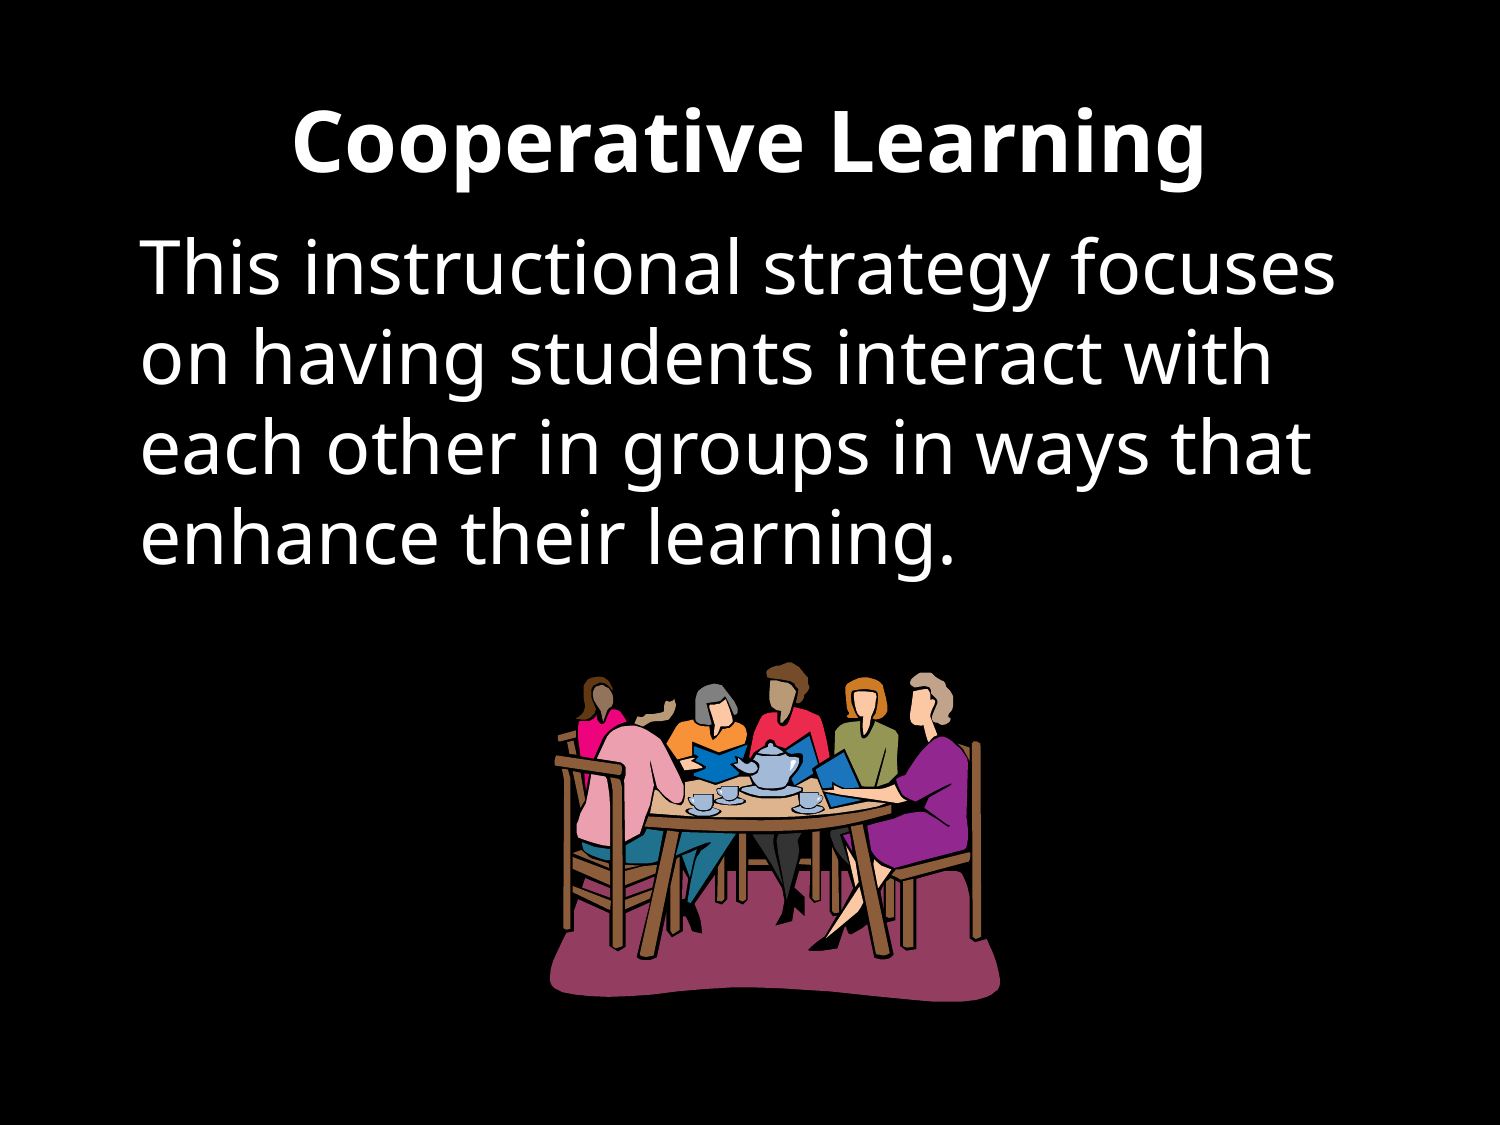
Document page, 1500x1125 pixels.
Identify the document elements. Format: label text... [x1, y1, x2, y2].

text_box This instructional strategy focuses on having students interact with each other in groups in ways that enhance their learning. [125, 212, 1438, 768]
title Cooperative Learning [75, 45, 1425, 233]
picture [549, 662, 1001, 1002]
